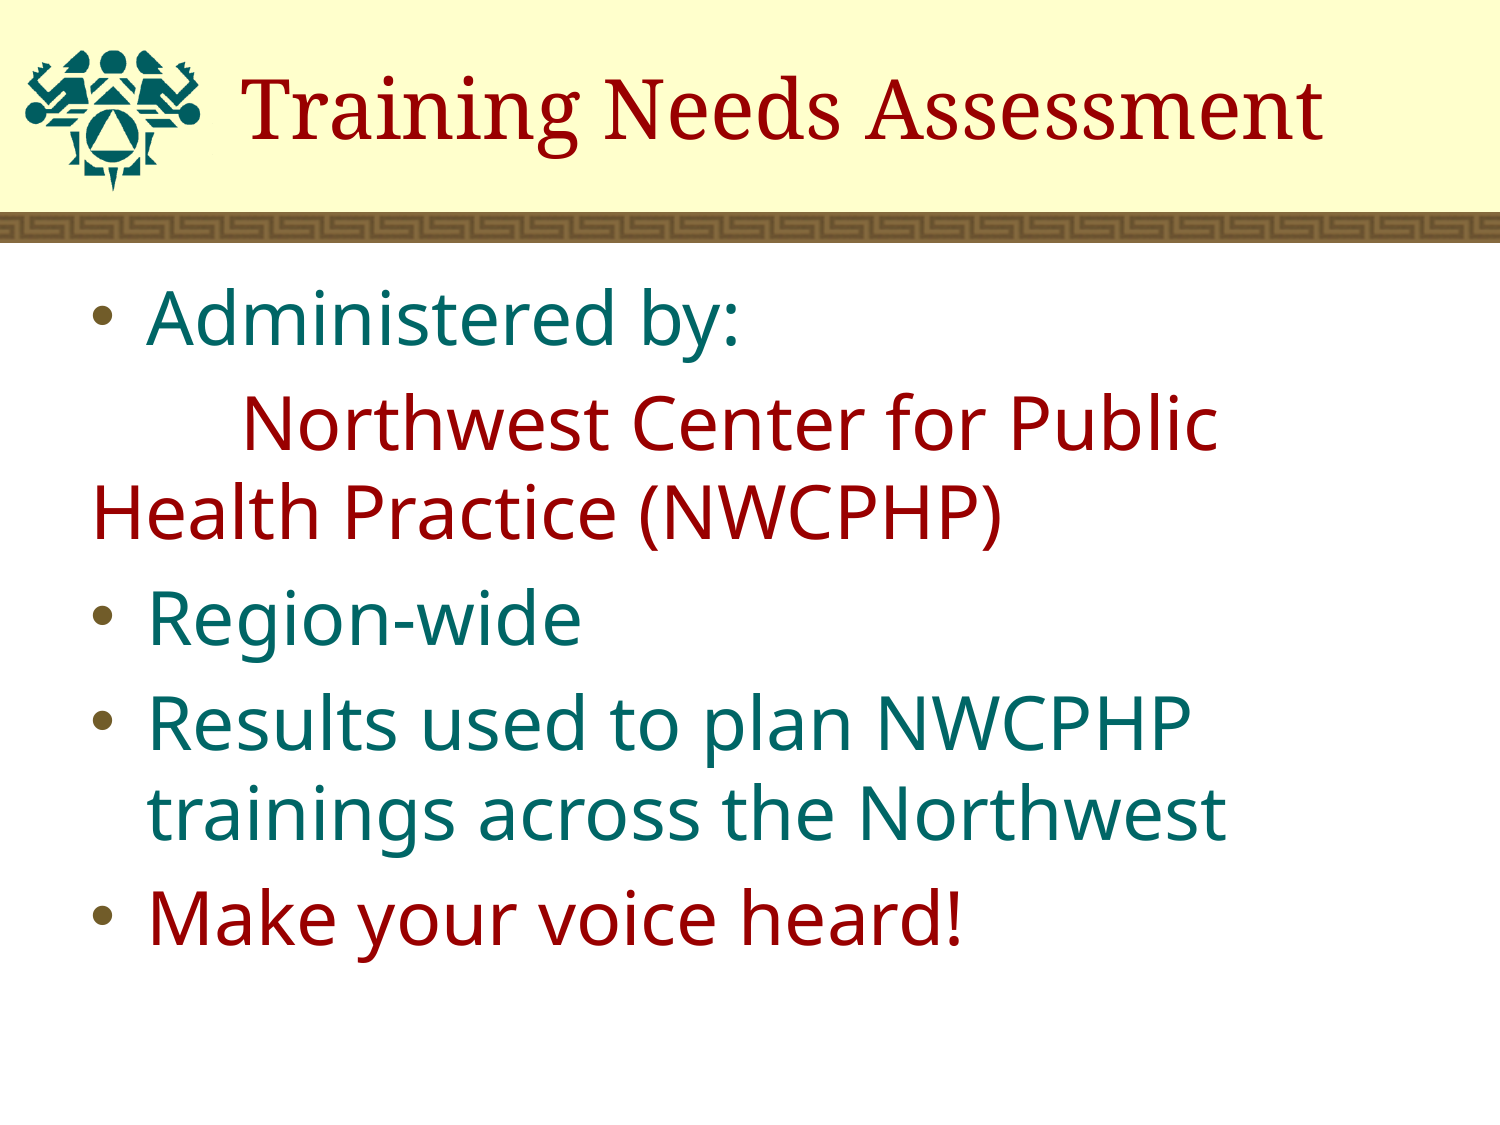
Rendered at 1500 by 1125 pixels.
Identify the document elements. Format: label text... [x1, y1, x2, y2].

title Training Needs Assessment [224, 12, 1463, 201]
list Administered by: Northwest Center for Public Health Practice (NWCPHP) Region-wide Results used to plan NWCPHP trainings across the Northwest Make your voice heard! [74, 262, 1426, 1038]
picture [12, 37, 213, 206]
picture [0, 212, 1500, 243]
